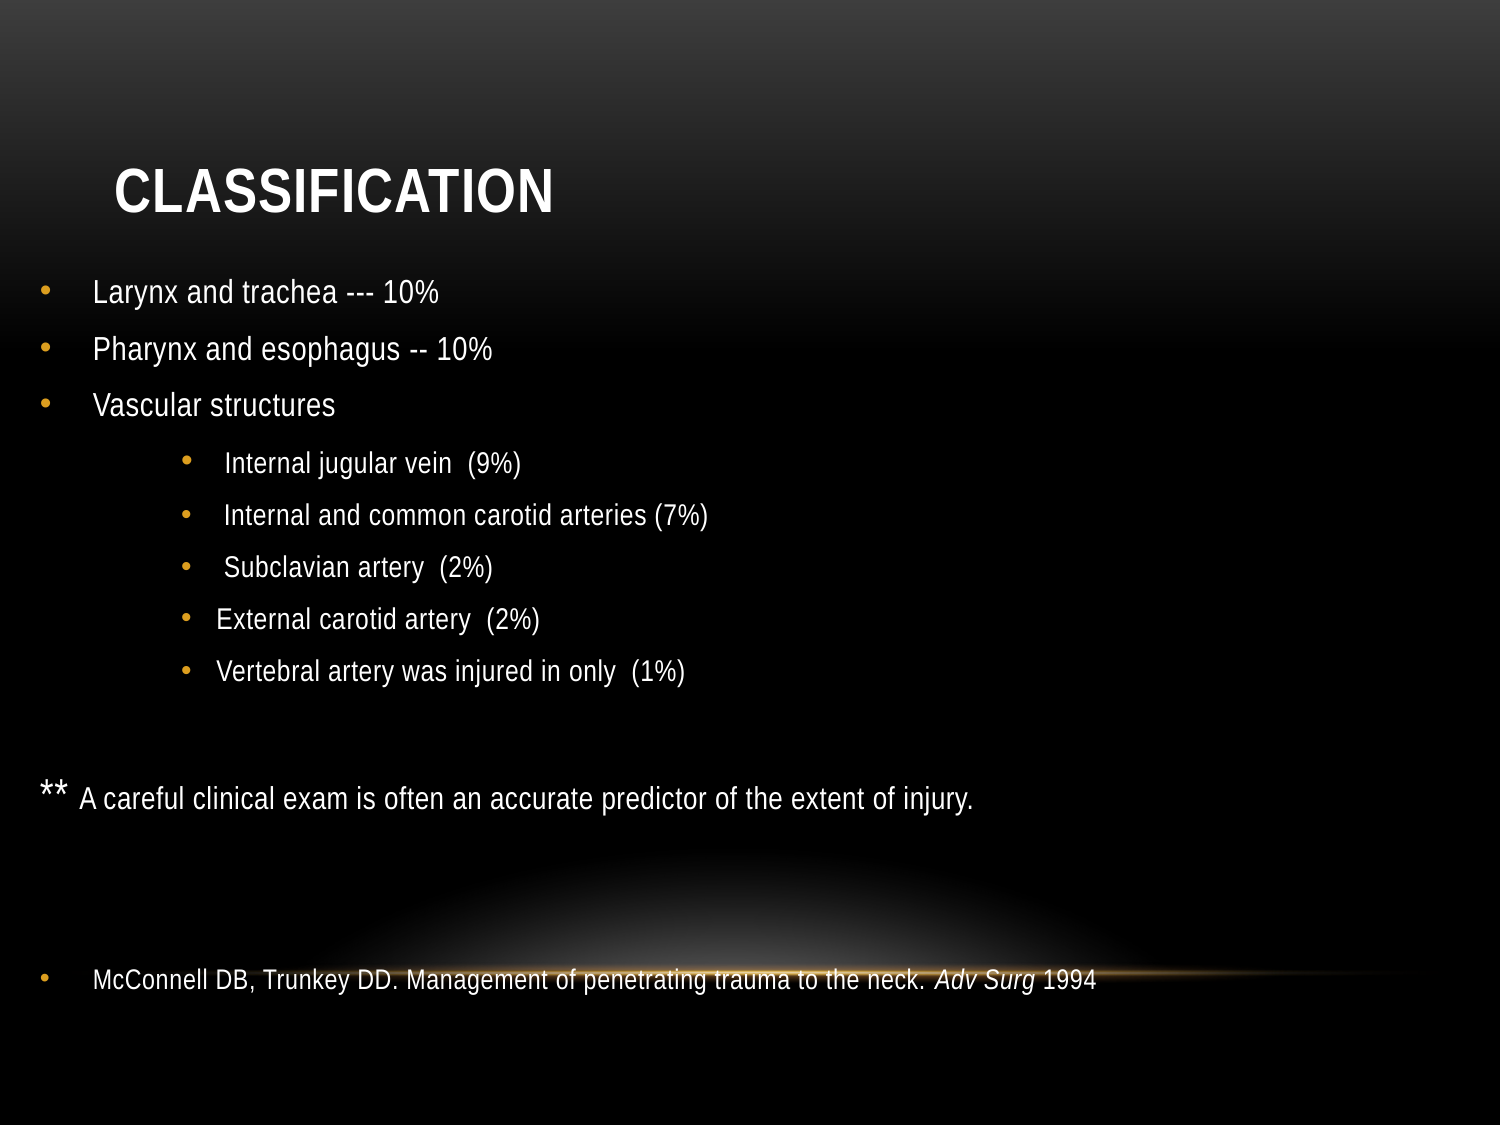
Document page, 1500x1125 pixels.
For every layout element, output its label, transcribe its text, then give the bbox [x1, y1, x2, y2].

list Larynx and trachea --- 10% Pharynx and esophagus -- 10% Vascular structures Internal jugular vein (9%) Internal and common carotid arteries (7%) Subclavian artery (2%) External carotid artery (2%) Vertebral artery was injured in only (1%) ** A careful clinical exam is often an accurate predictor of the extent of injury. McConnell DB, Trunkey DD. Management of penetrating trauma to the neck. Adv Surg 1994 [24, 262, 1425, 1005]
title Classification [99, 45, 1400, 233]
picture [0, 0, 1500, 1125]
